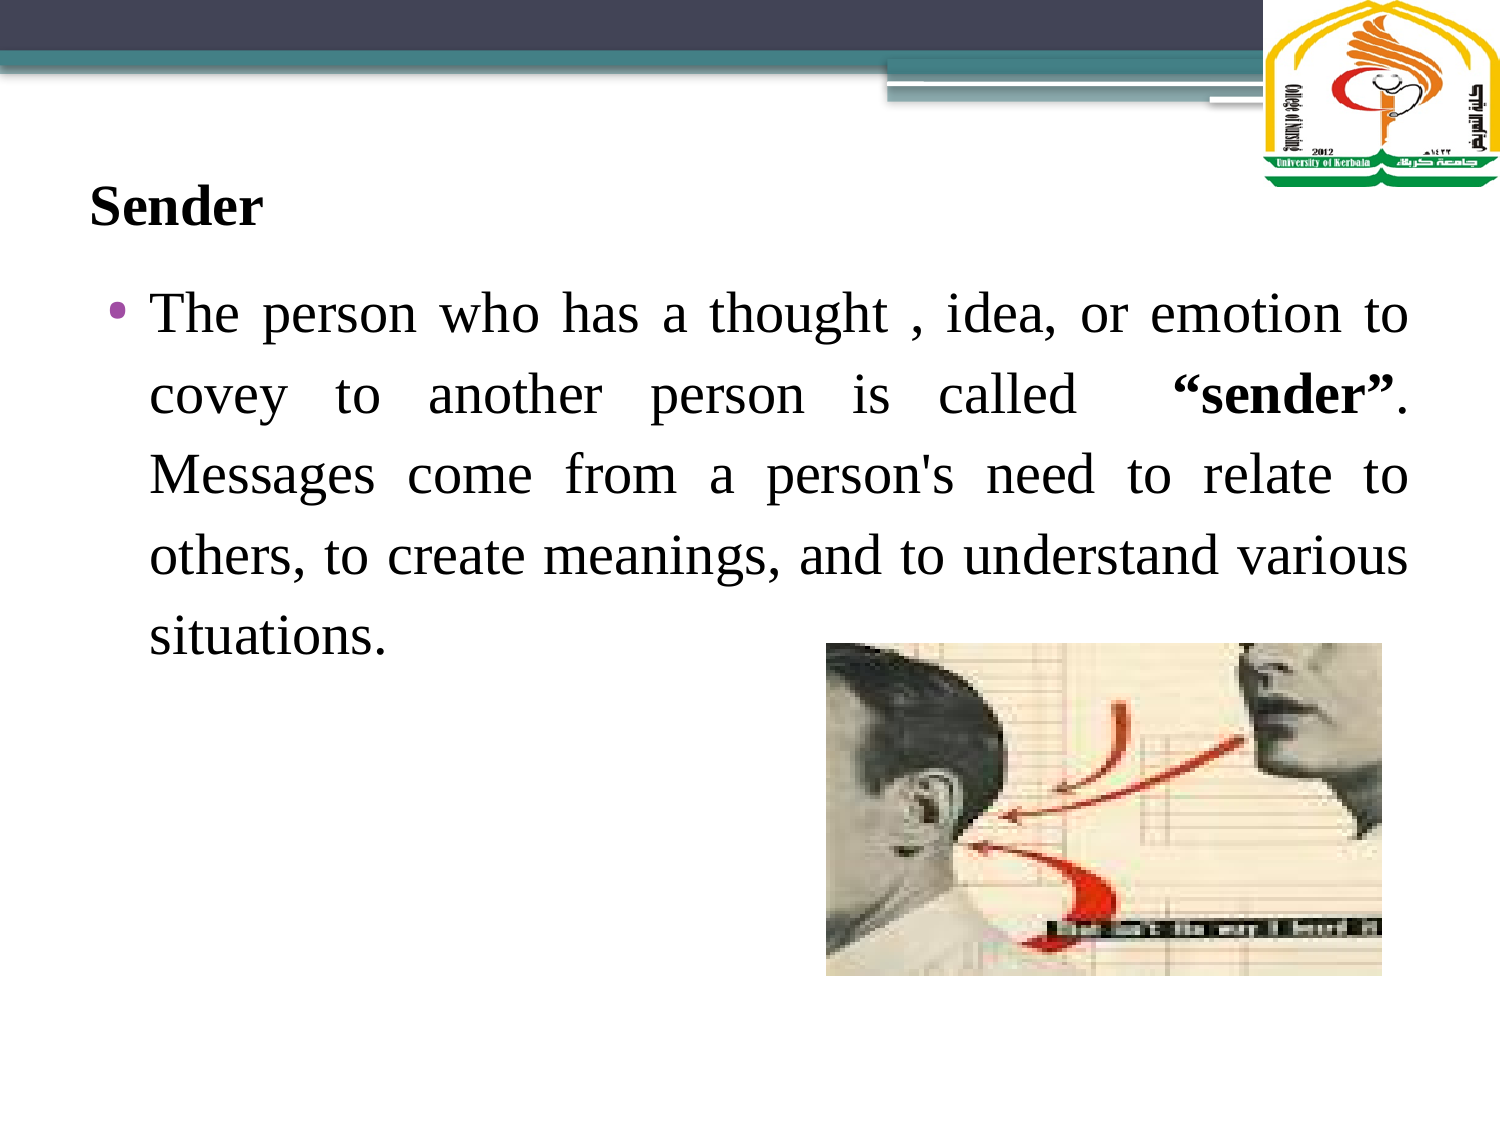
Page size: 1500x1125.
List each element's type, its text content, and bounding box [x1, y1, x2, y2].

picture [1263, 0, 1500, 187]
list Sender The person who has a thought , idea, or emotion to covey to another person is called “sender”. Messages come from a person's need to relate to others, to create meanings, and to understand various situations. [75, 149, 1425, 1005]
picture [826, 643, 1383, 977]
